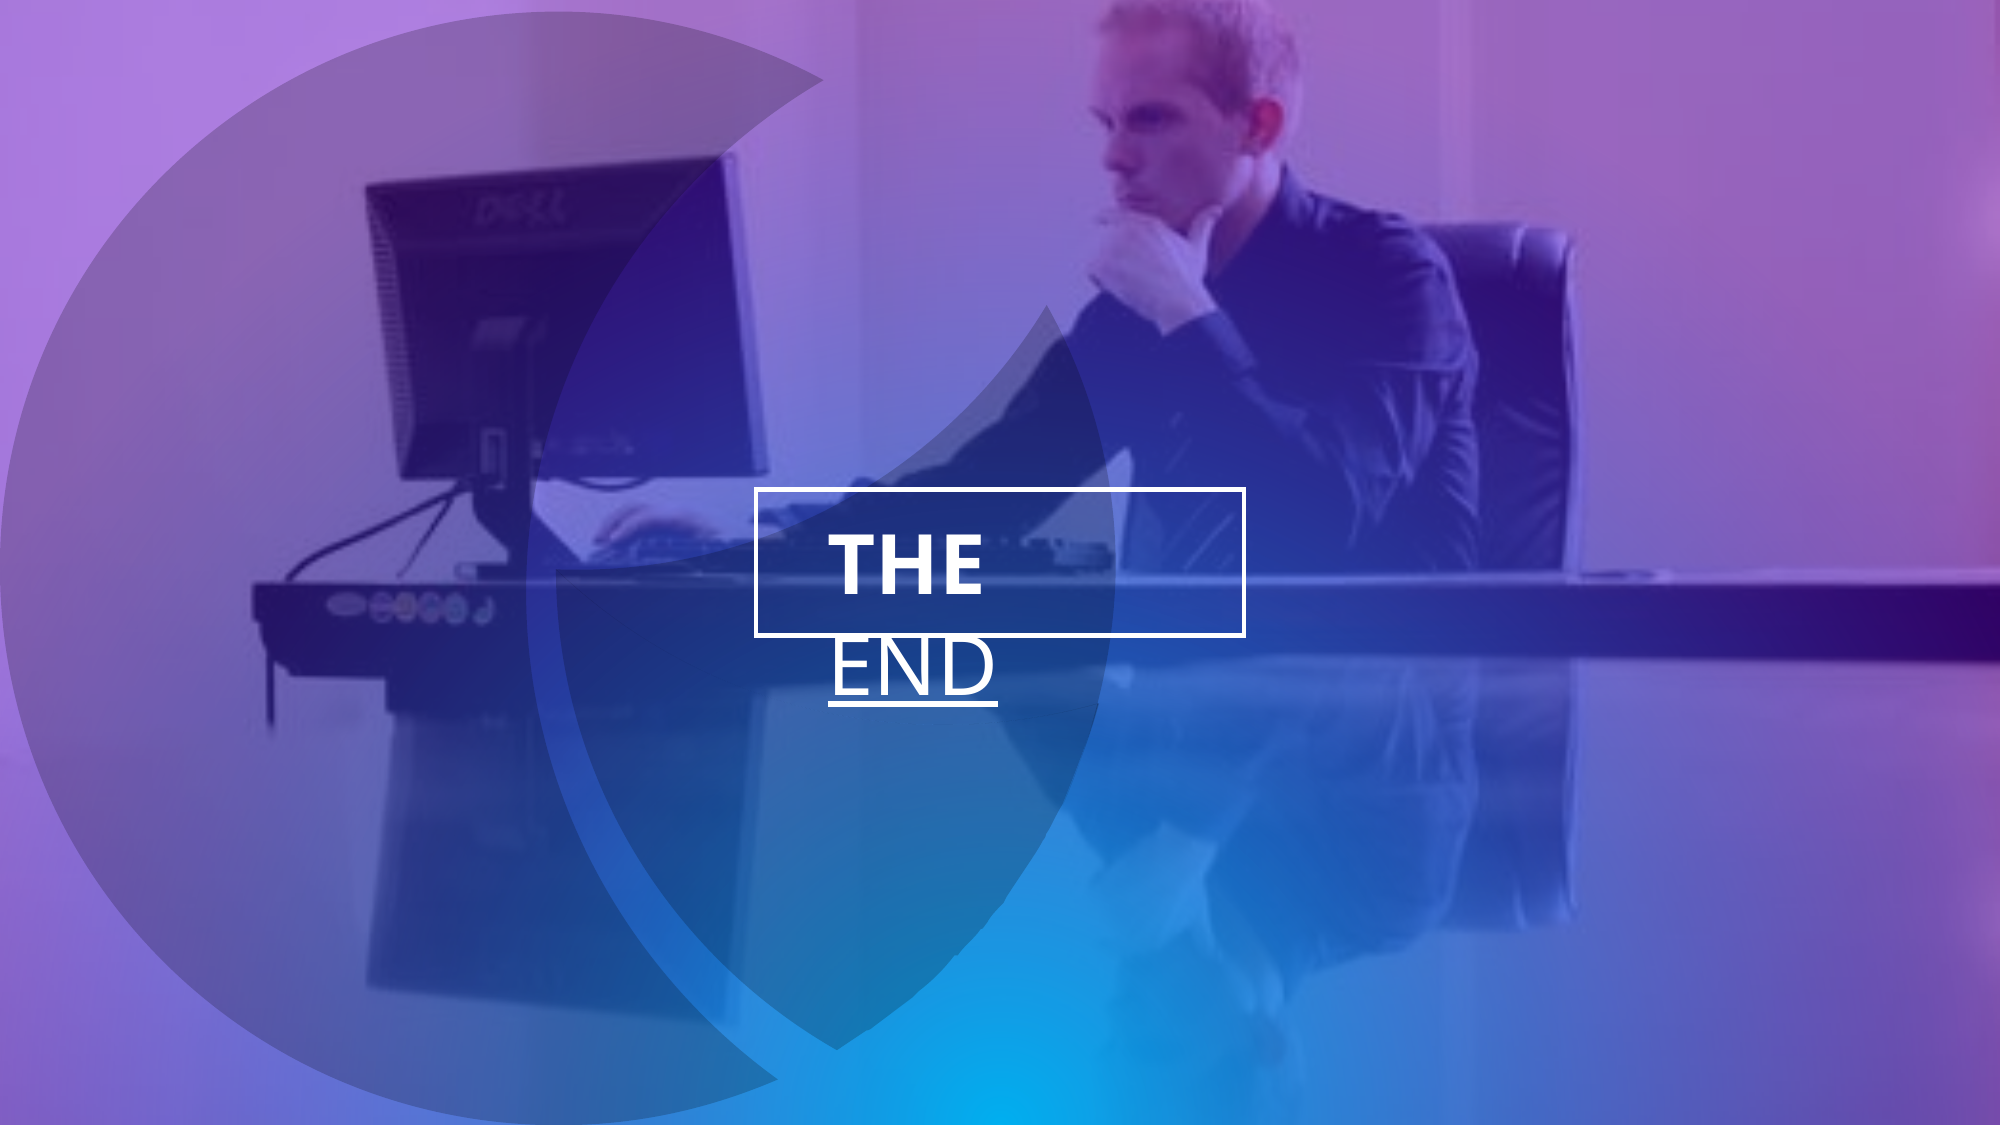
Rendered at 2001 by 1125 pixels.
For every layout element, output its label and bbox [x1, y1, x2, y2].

text_box [755, 489, 1245, 636]
picture [0, 0, 2000, 1125]
text_box [0, 11, 1119, 1125]
